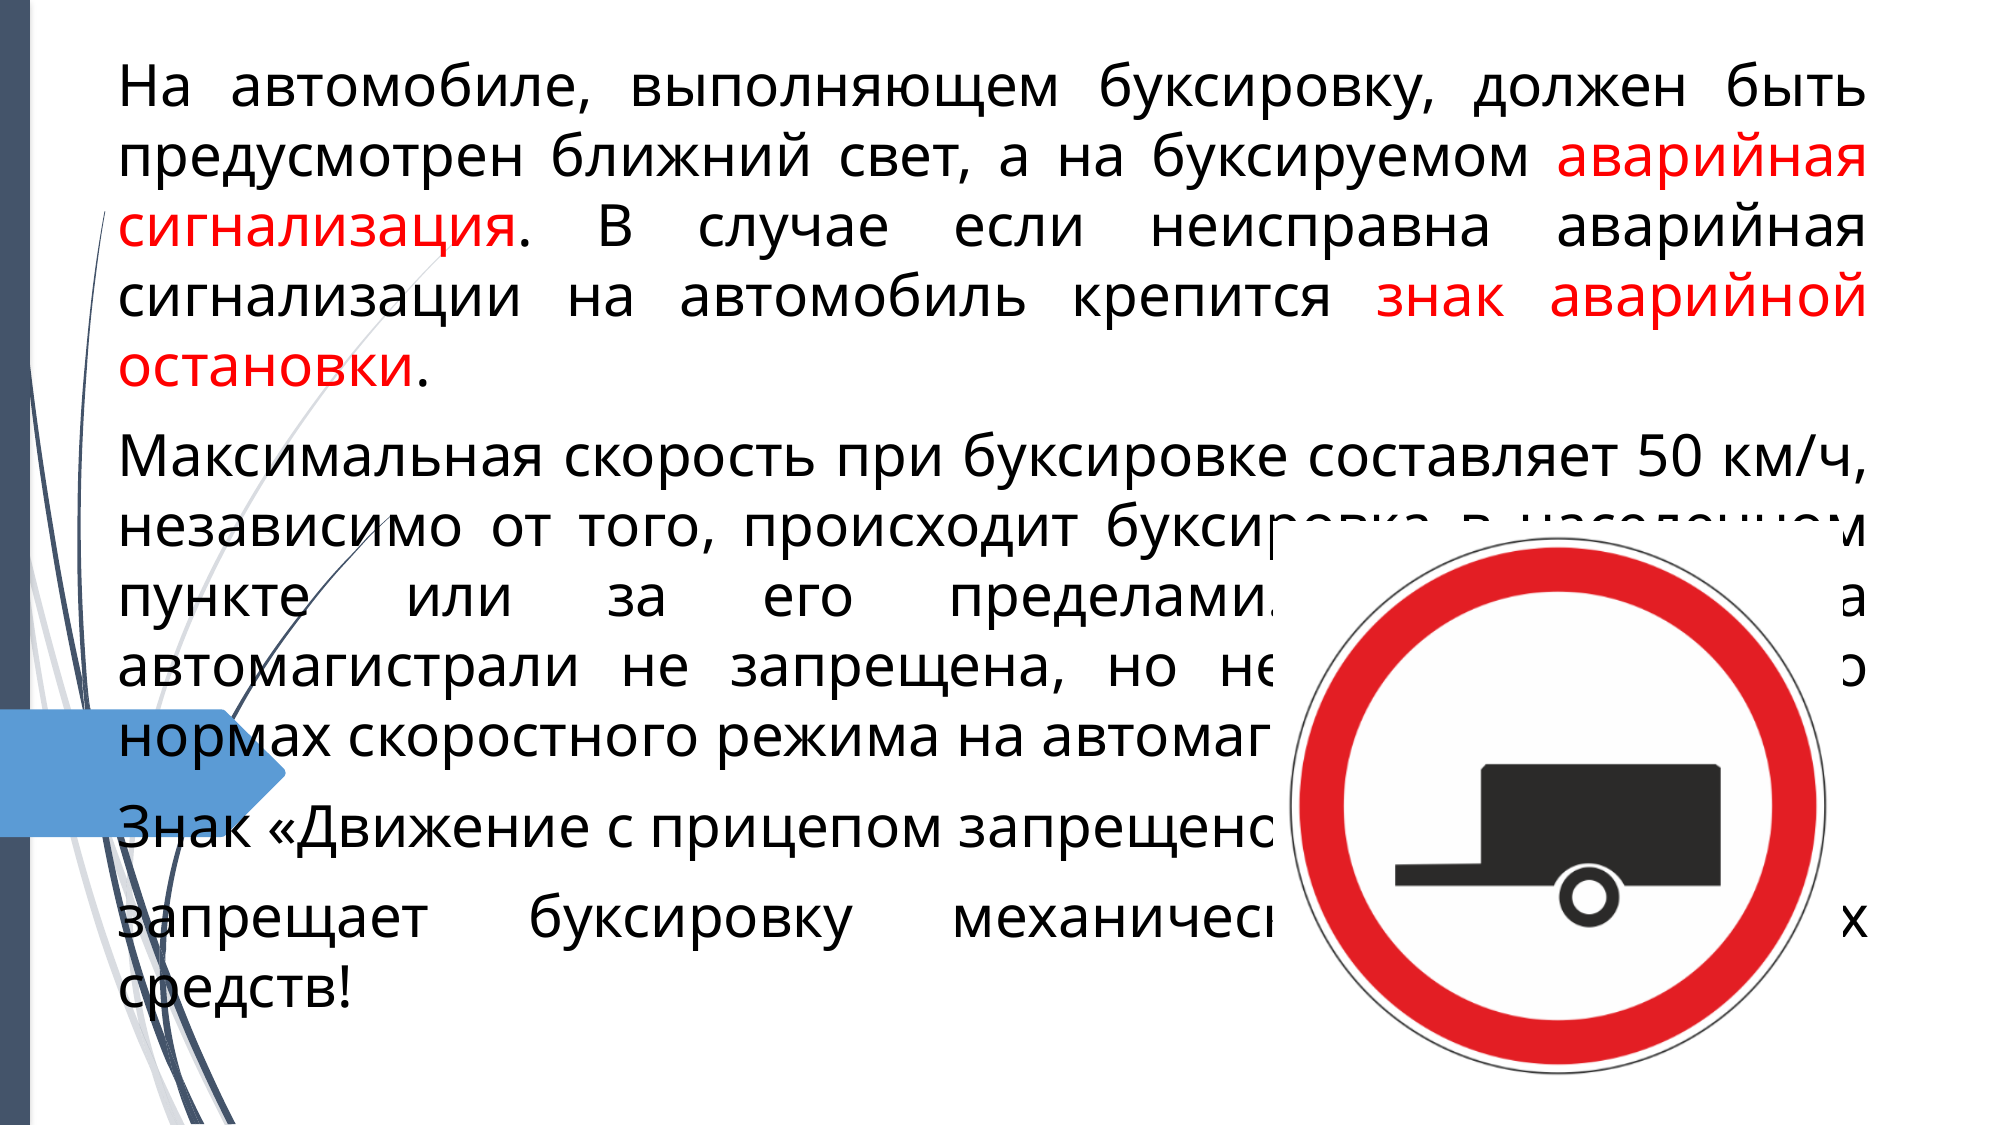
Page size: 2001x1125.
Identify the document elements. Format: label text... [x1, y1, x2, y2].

picture [1273, 521, 1843, 1092]
subtitle На автомобиле, выполняющем буксировку, должен быть предусмотрен ближний свет, а на буксируемом аварийная сигнализация. В случае если неисправна аварийная сигнализации на автомобиль крепится знак аварийной остановки. Максимальная скорость при буксировке составляет 50 км/ч, независимо от того, происходит буксировка в населенном пункте или за его пределами. Буксировка на автомагистрали не запрещена, но не стоит забывать о нормах скоростного режима на автомагистрали. Знак «Движение с прицепом запрещено» запрещает буксировку механических транспортных средств! [102, 41, 1884, 1036]
